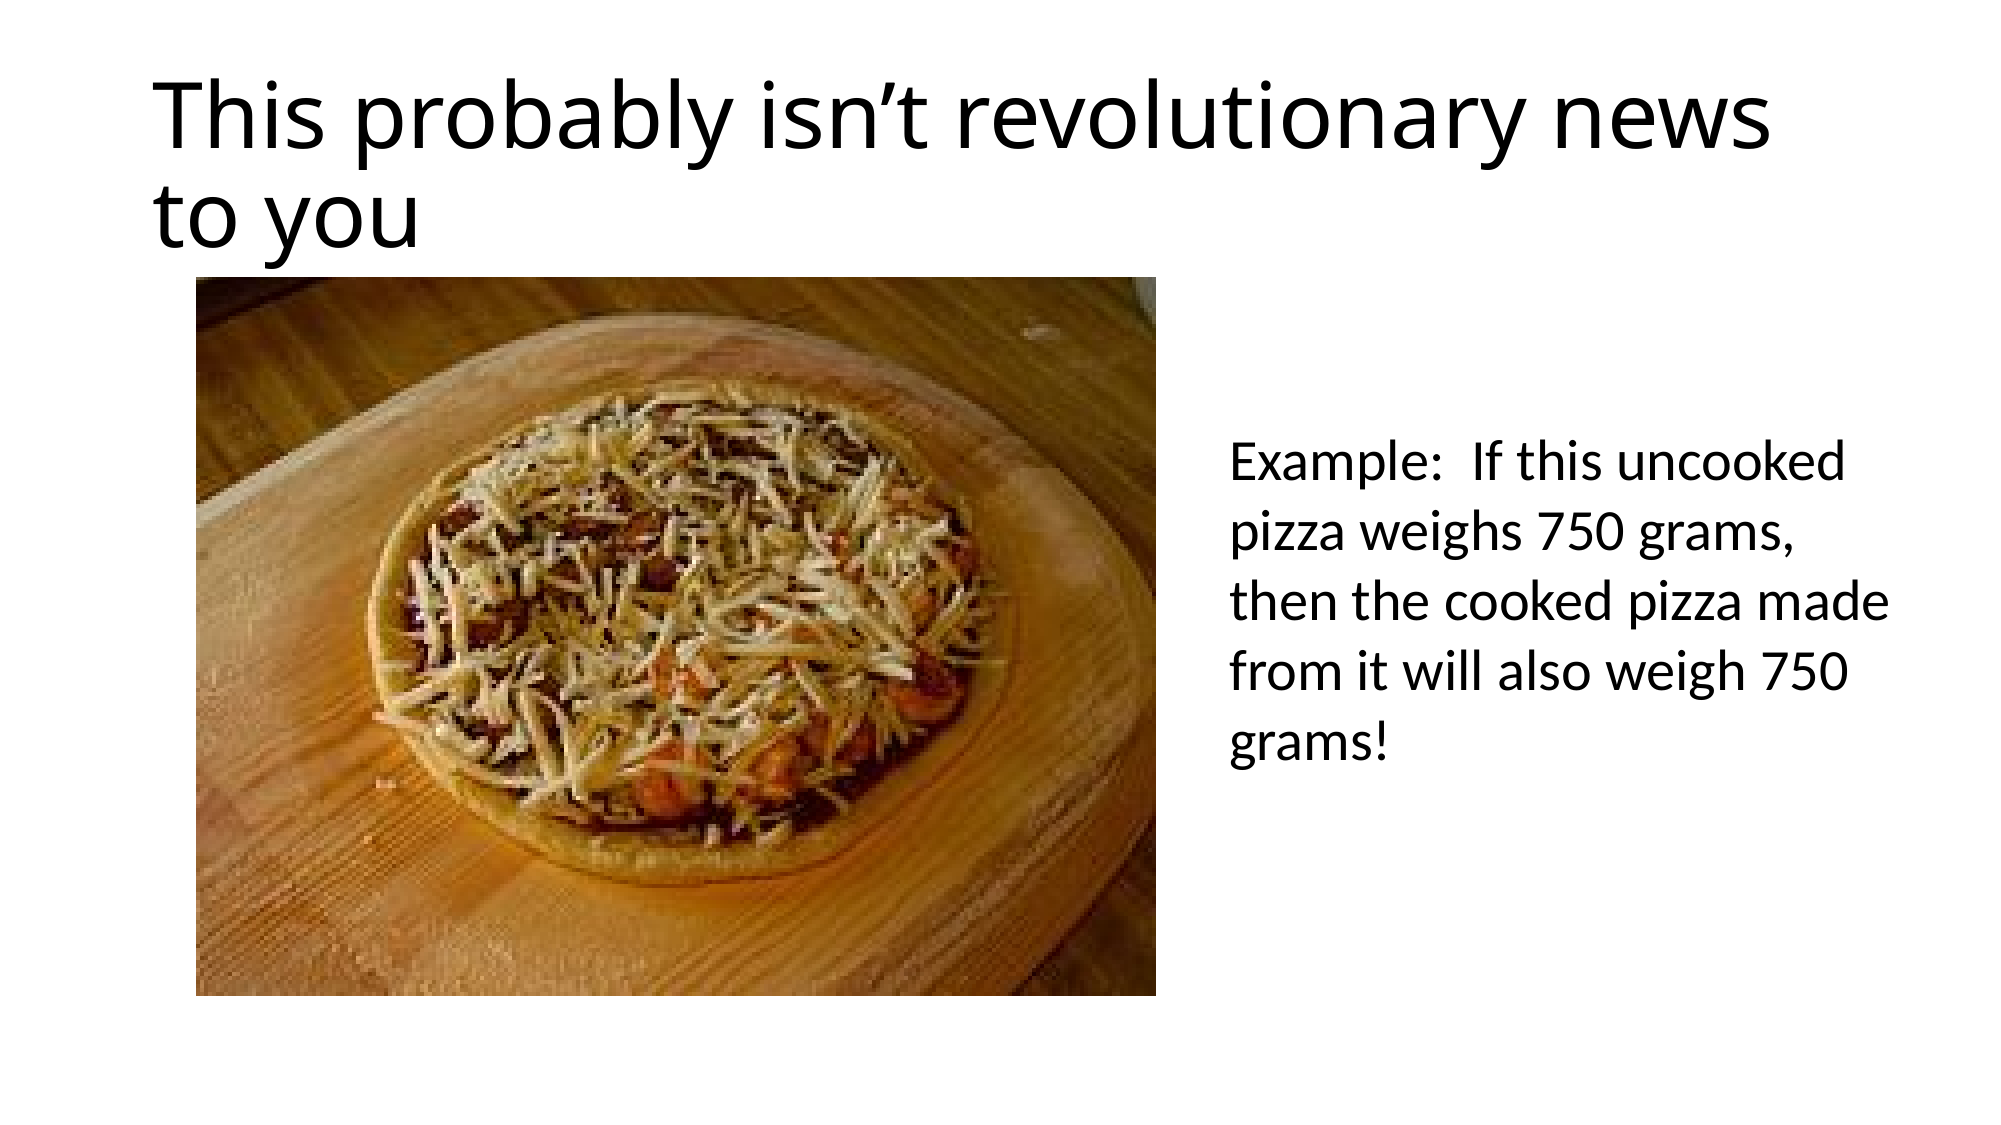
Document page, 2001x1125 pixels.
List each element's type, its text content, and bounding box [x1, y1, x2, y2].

text_box Example: If this uncooked pizza weighs 750 grams, then the cooked pizza made from it will also weigh 750 grams! [1214, 414, 1934, 780]
title This probably isn’t revolutionary news to you [137, 59, 1863, 278]
picture [196, 277, 1156, 997]
